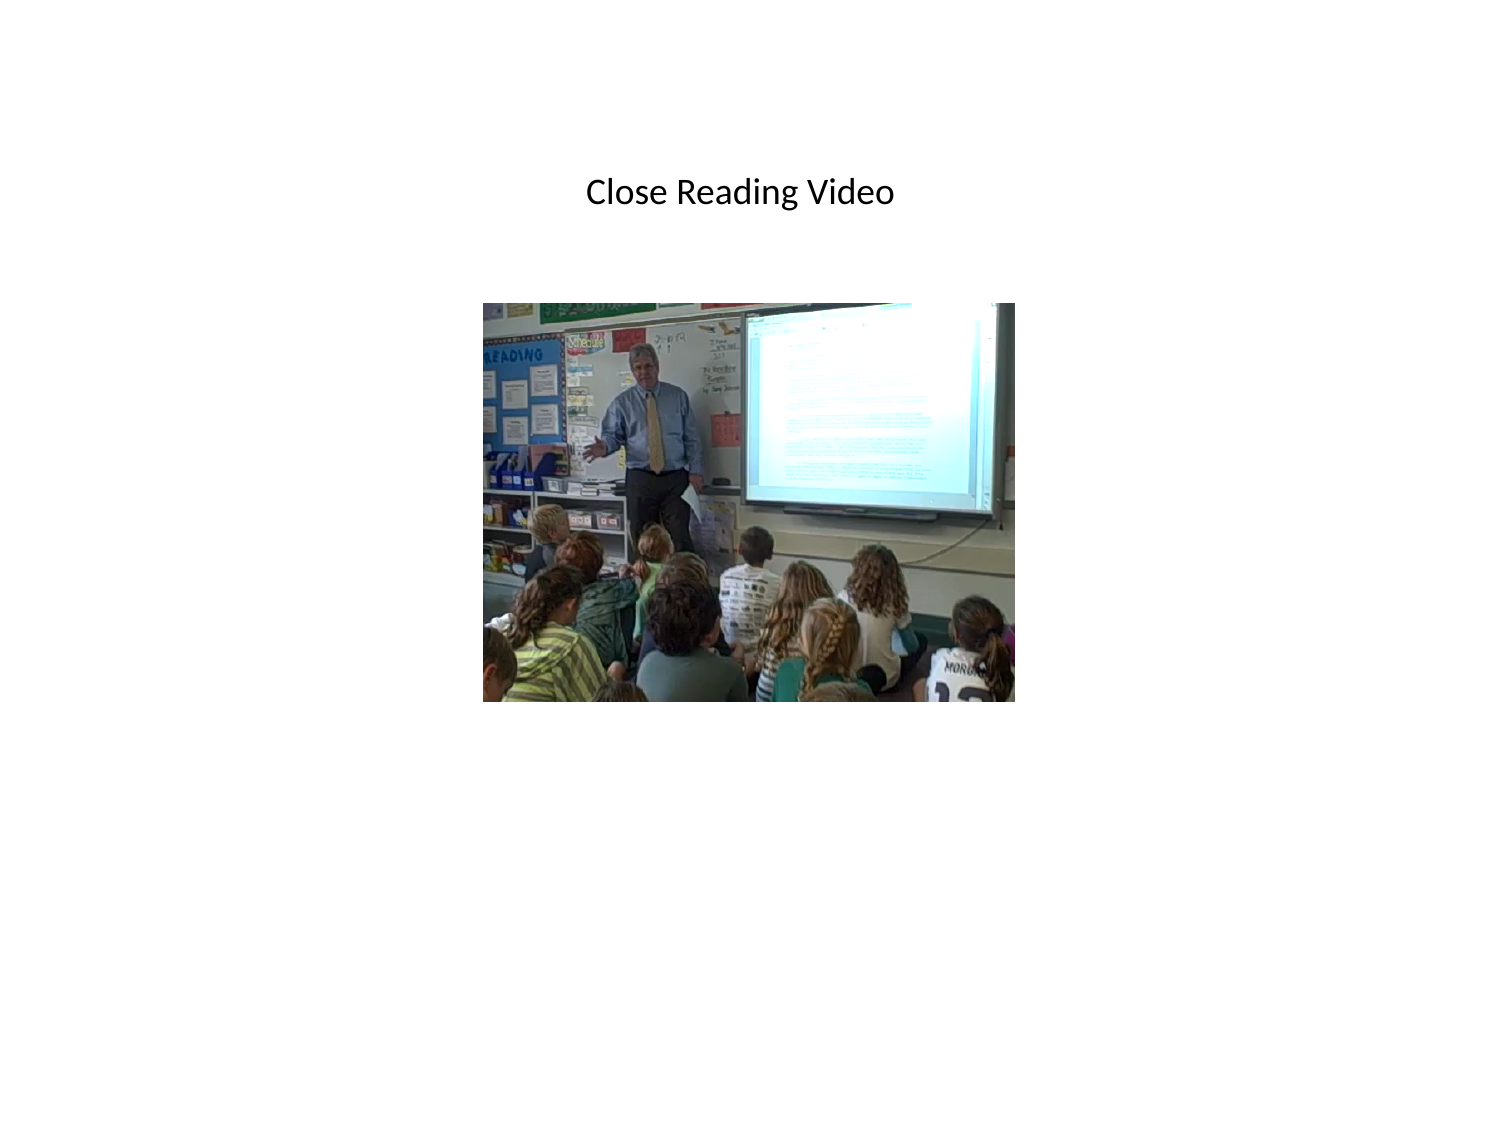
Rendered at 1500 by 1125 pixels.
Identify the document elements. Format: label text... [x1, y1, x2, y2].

text_box Close Reading Video [421, 159, 1061, 220]
picture [483, 302, 1015, 702]
